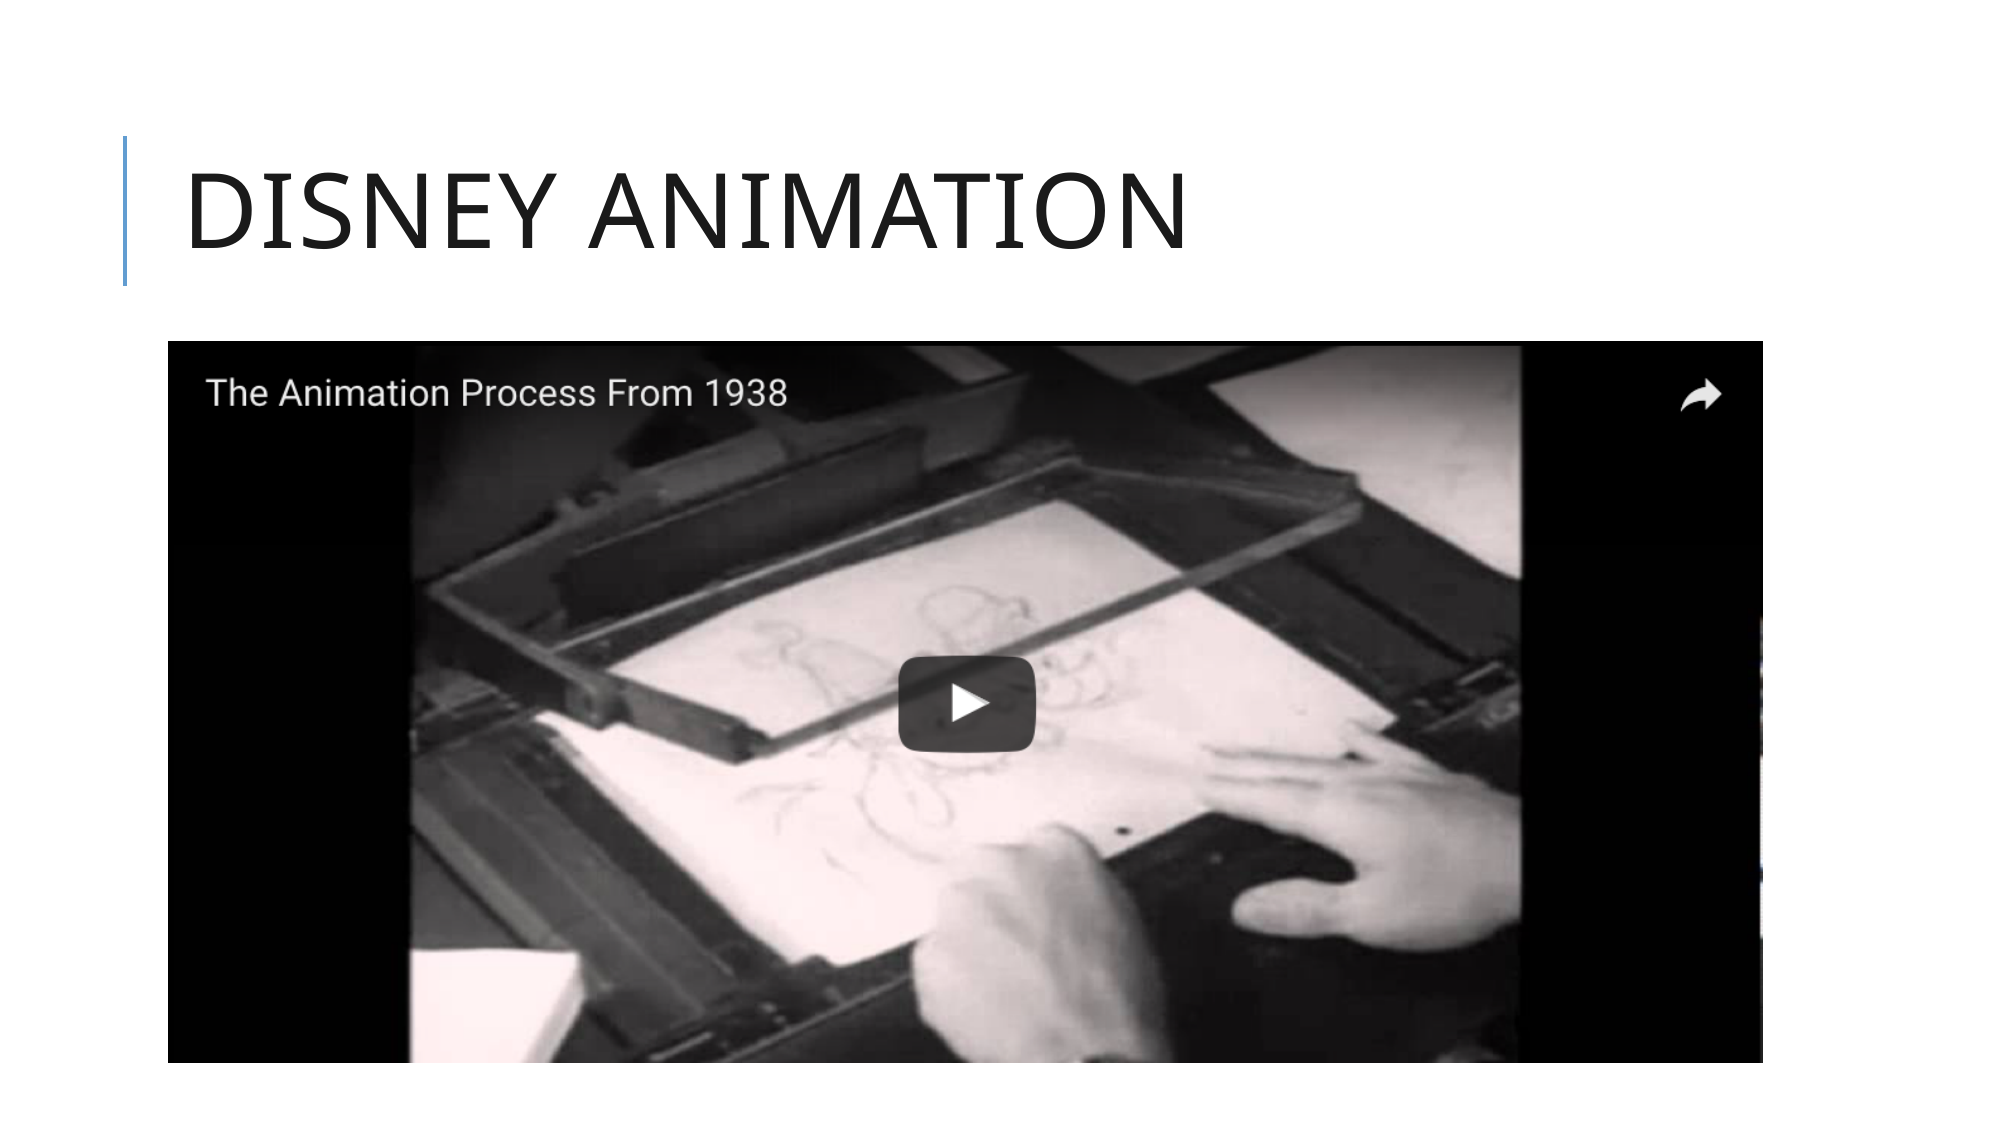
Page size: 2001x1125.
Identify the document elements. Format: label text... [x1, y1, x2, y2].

title Disney Animation [168, 96, 1763, 341]
picture [168, 341, 1763, 1063]
